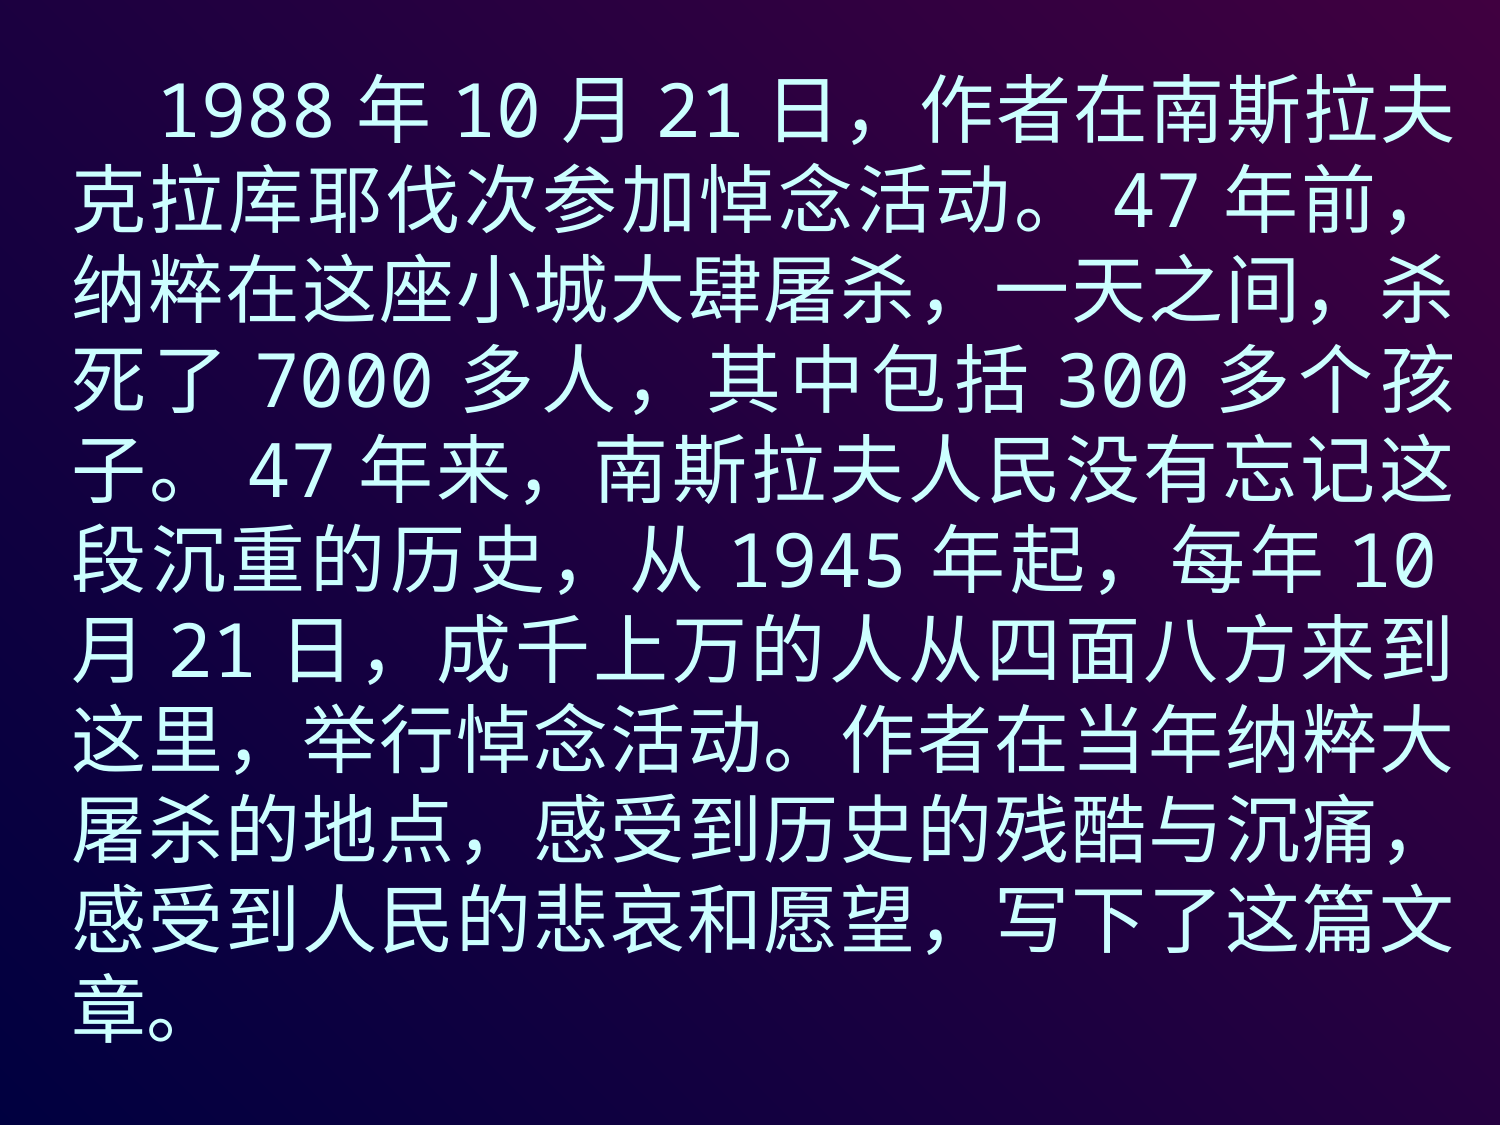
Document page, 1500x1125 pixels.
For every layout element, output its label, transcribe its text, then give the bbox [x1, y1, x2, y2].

list 1988年10月21日，作者在南斯拉夫克拉库耶伐次参加悼念活动。47年前，纳粹在这座小城大肆屠杀，一天之间，杀死了7000多人，其中包括300多个孩子。47年来，南斯拉夫人民没有忘记这段沉重的历史，从1945年起，每年10月21日，成千上万的人从四面八方来到这里，举行悼念活动。作者在当年纳粹大屠杀的地点，感受到历史的残酷与沉痛，感受到人民的悲哀和愿望，写下了这篇文章。 [0, 54, 1471, 1125]
